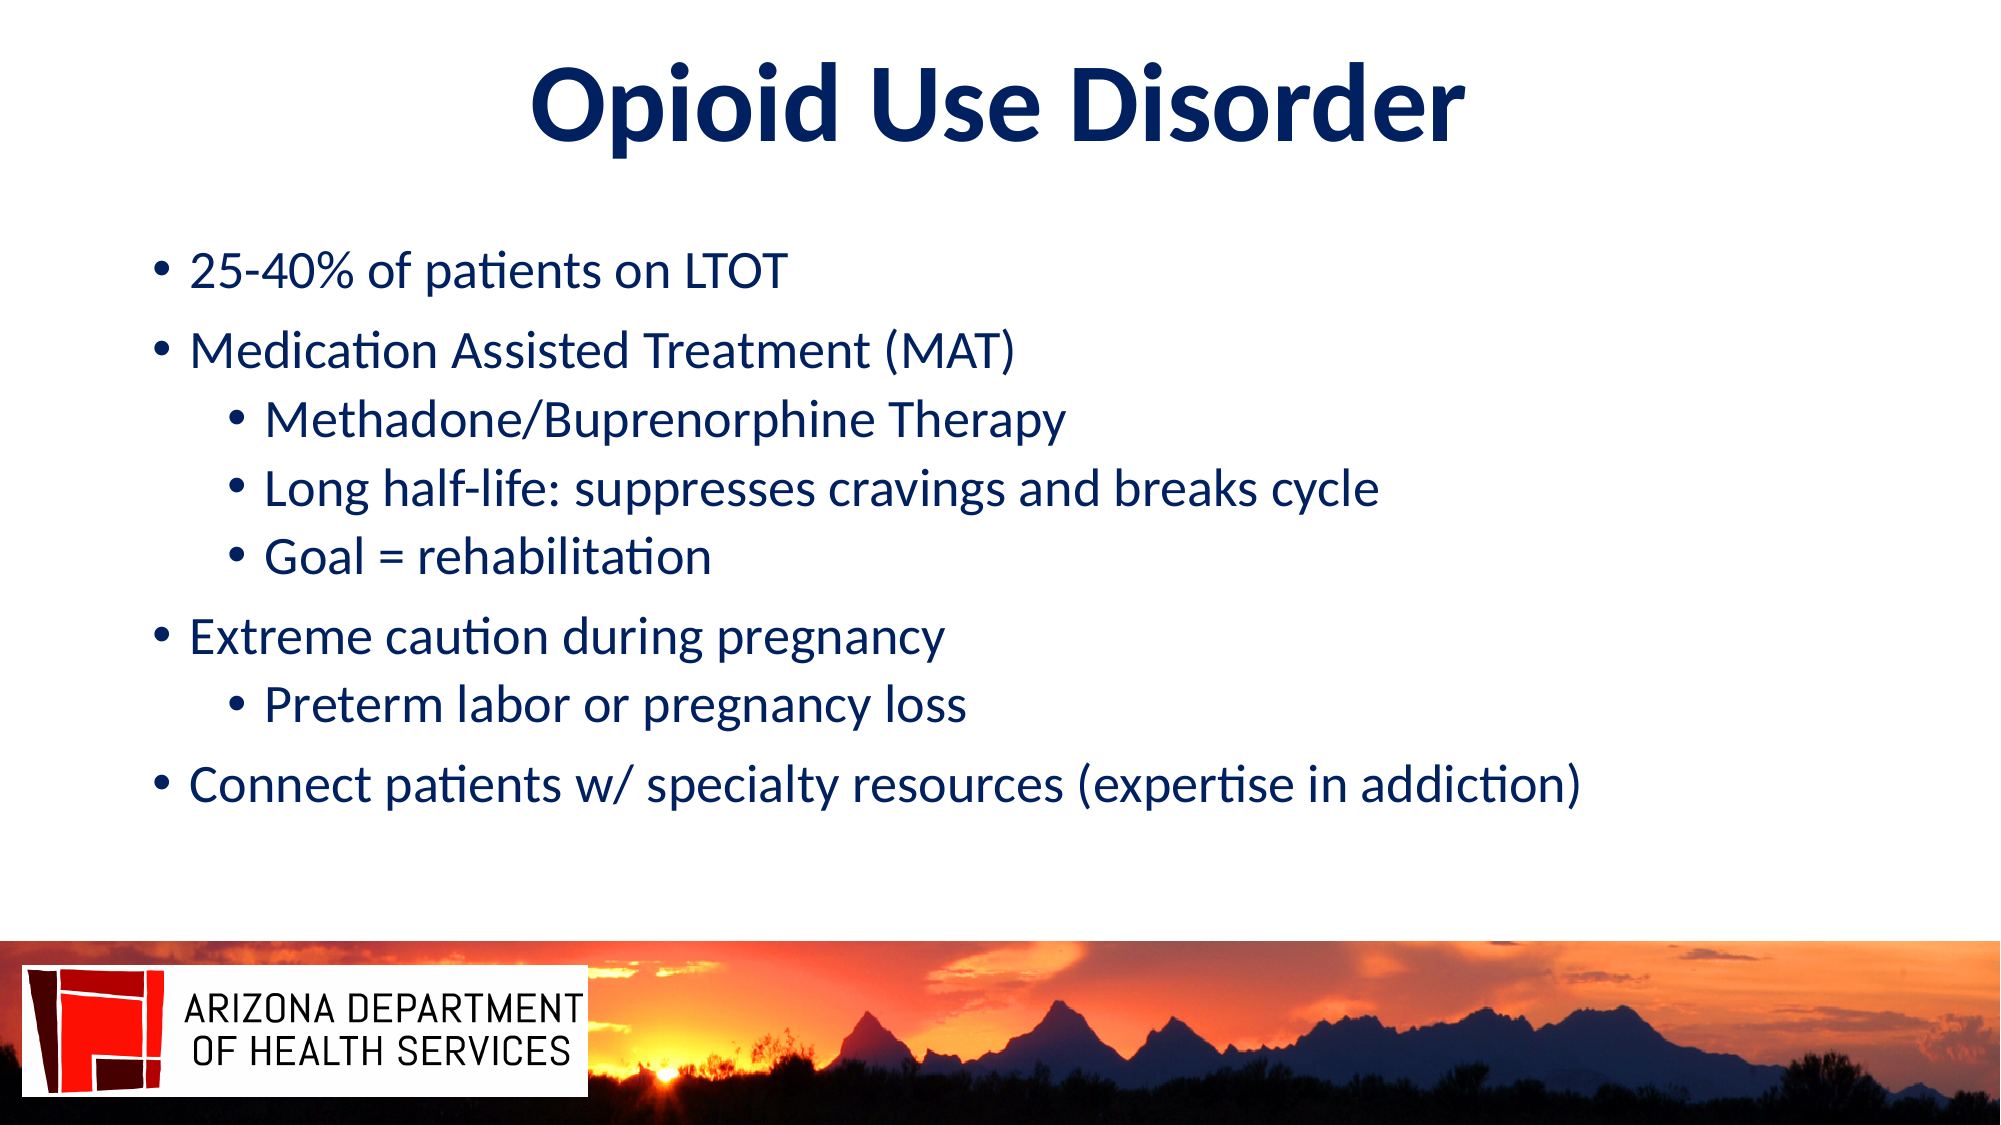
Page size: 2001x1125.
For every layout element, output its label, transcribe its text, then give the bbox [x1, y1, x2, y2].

picture [0, 941, 2000, 1125]
title Opioid Use Disorder [137, 15, 1863, 194]
list 25-40% of patients on LTOT Medication Assisted Treatment (MAT) Methadone/Buprenorphine Therapy Long half-life: suppresses cravings and breaks cycle Goal = rehabilitation Extreme caution during pregnancy Preterm labor or pregnancy loss Connect patients w/ specialty resources (expertise in addiction) [137, 234, 1863, 873]
